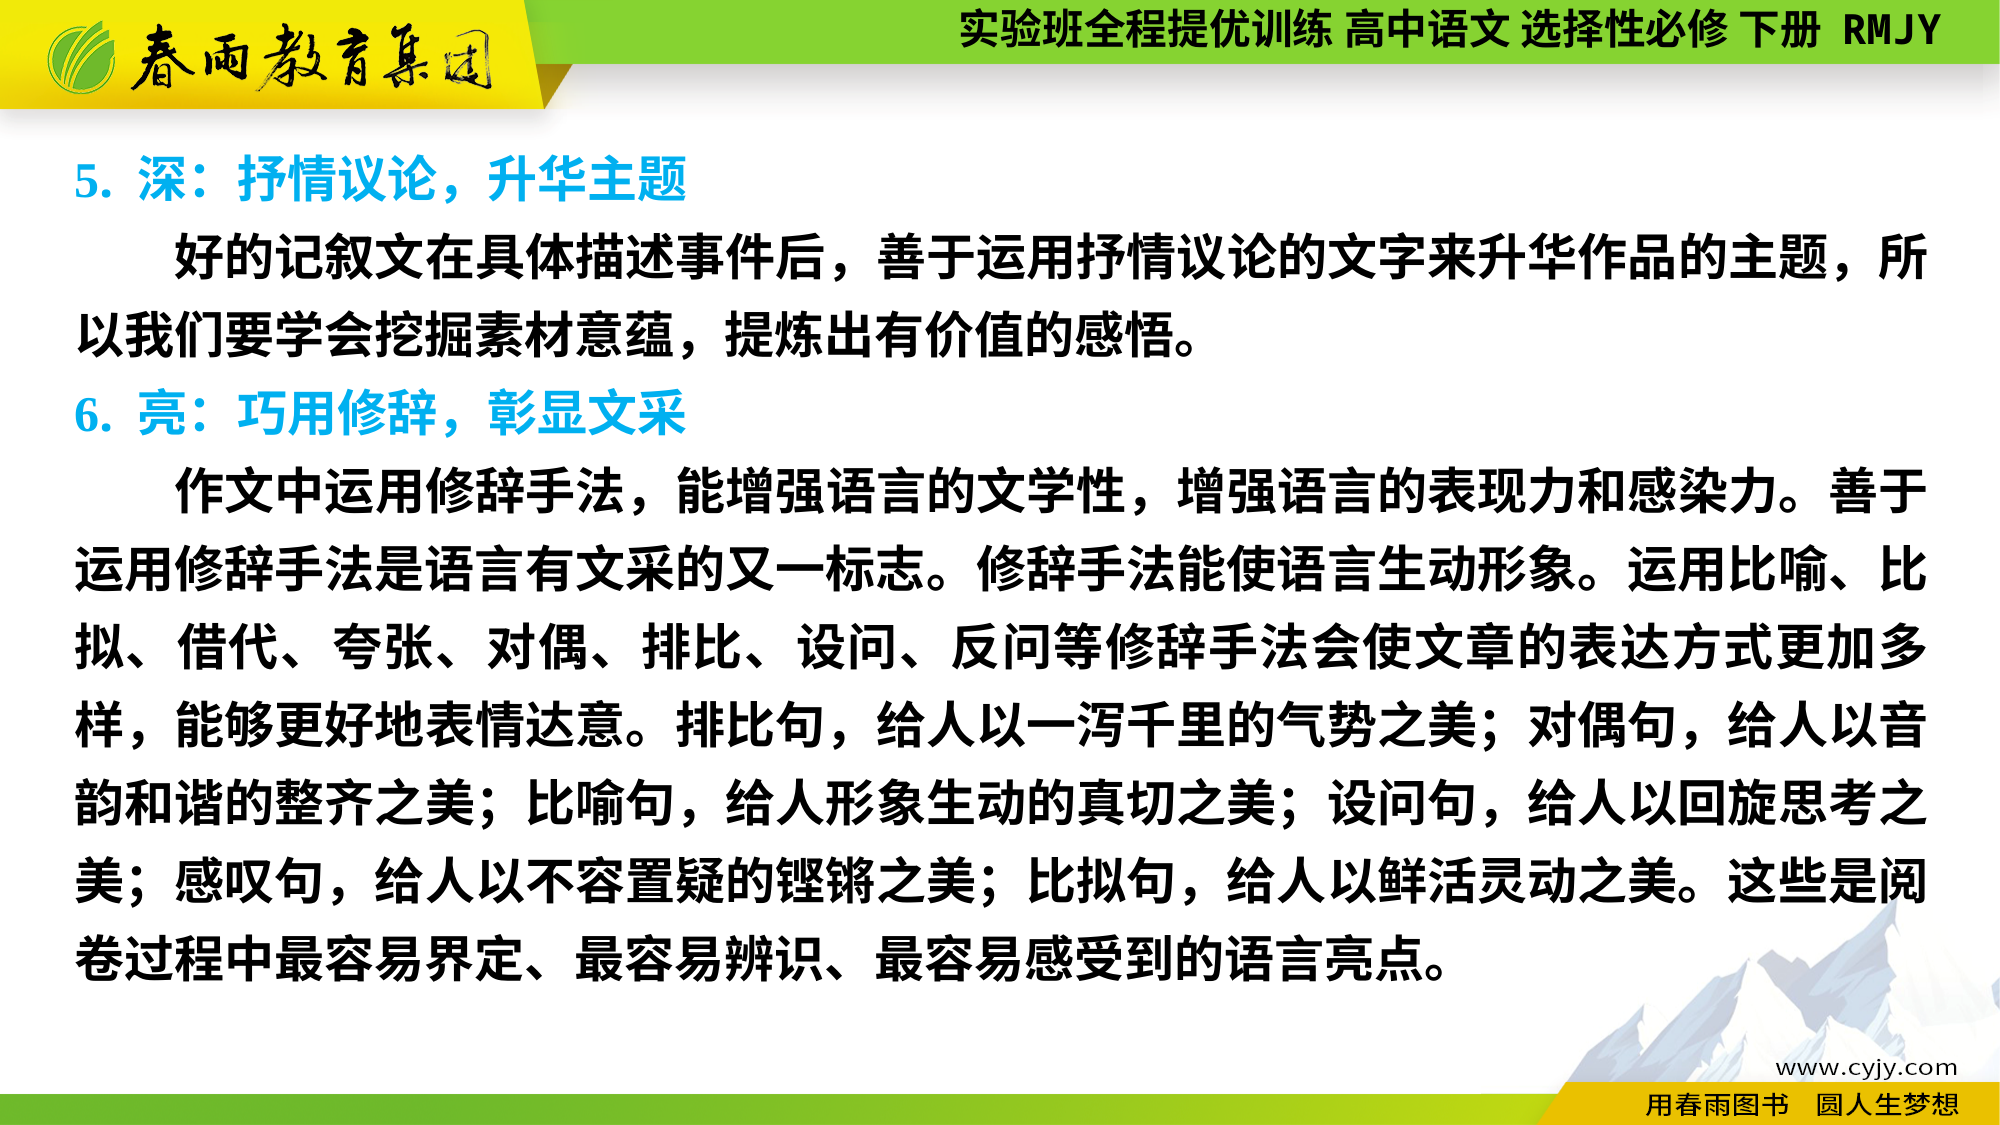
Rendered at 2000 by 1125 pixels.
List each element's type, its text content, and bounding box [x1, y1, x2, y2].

list 5. 深：抒情议论，升华主题 好的记叙文在具体描述事件后，善于运用抒情议论的文字来升华作品的主题，所以我们要学会挖掘素材意蕴，提炼出有价值的感悟。 6. 亮：巧用修辞，彰显文采 作文中运用修辞手法，能增强语言的文学性，增强语言的表现力和感染力。善于运用修辞手法是语言有文采的又一标志。修辞手法能使语言生动形象。运用比喻、比拟、借代、夸张、对偶、排比、设问、反问等修辞手法会使文章的表达方式更加多样，能够更好地表情达意。排比句，给人以一泻千里的气势之美；对偶句，给人以音韵和谐的整齐之美；比喻句，给人形象生动的真切之美；设问句，给人以回旋思考之美；感叹句，给人以不容置疑的铿锵之美；比拟句，给人以鲜活灵动之美。这些是阅卷过程中最容易界定、最容易辨识、最容易感受到的语言亮点。 [59, 122, 1944, 996]
picture [0, 0, 2000, 1125]
